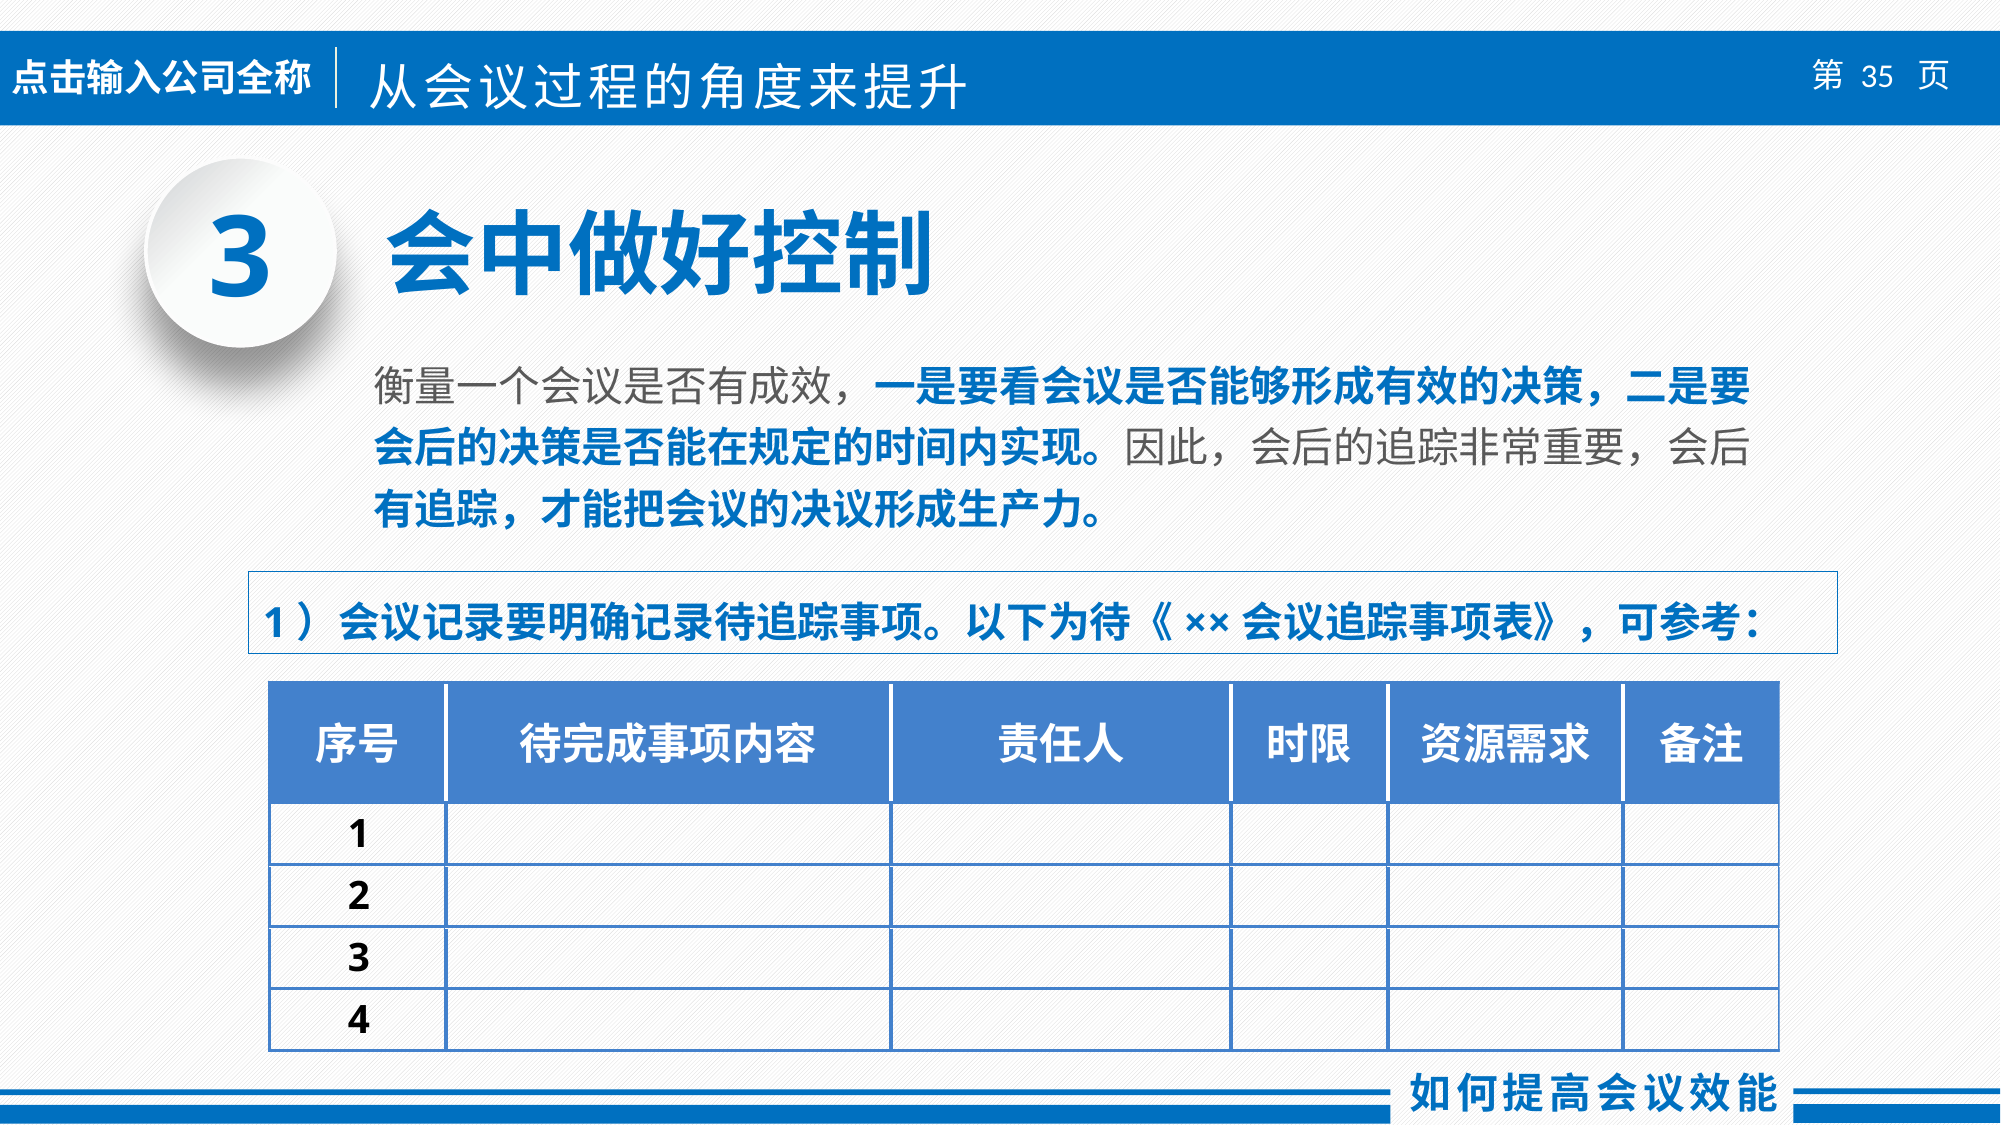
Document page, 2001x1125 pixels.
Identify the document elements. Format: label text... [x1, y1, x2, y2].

text_box 1）会议记录要明确记录待追踪事项。以下为待《××会议追踪事项表》，可参考： [248, 571, 1838, 654]
picture [267, 680, 1780, 1059]
text_box 会中做好控制 [360, 188, 936, 314]
text_box 3 [143, 154, 338, 348]
text_box 衡量一个会议是否有成效，一是要看会议是否能够形成有效的决策，二是要会后的决策是否能在规定的时间内实现。因此，会后的追踪非常重要，会后有追踪，才能把会议的决议形成生产力。 [358, 340, 1780, 540]
